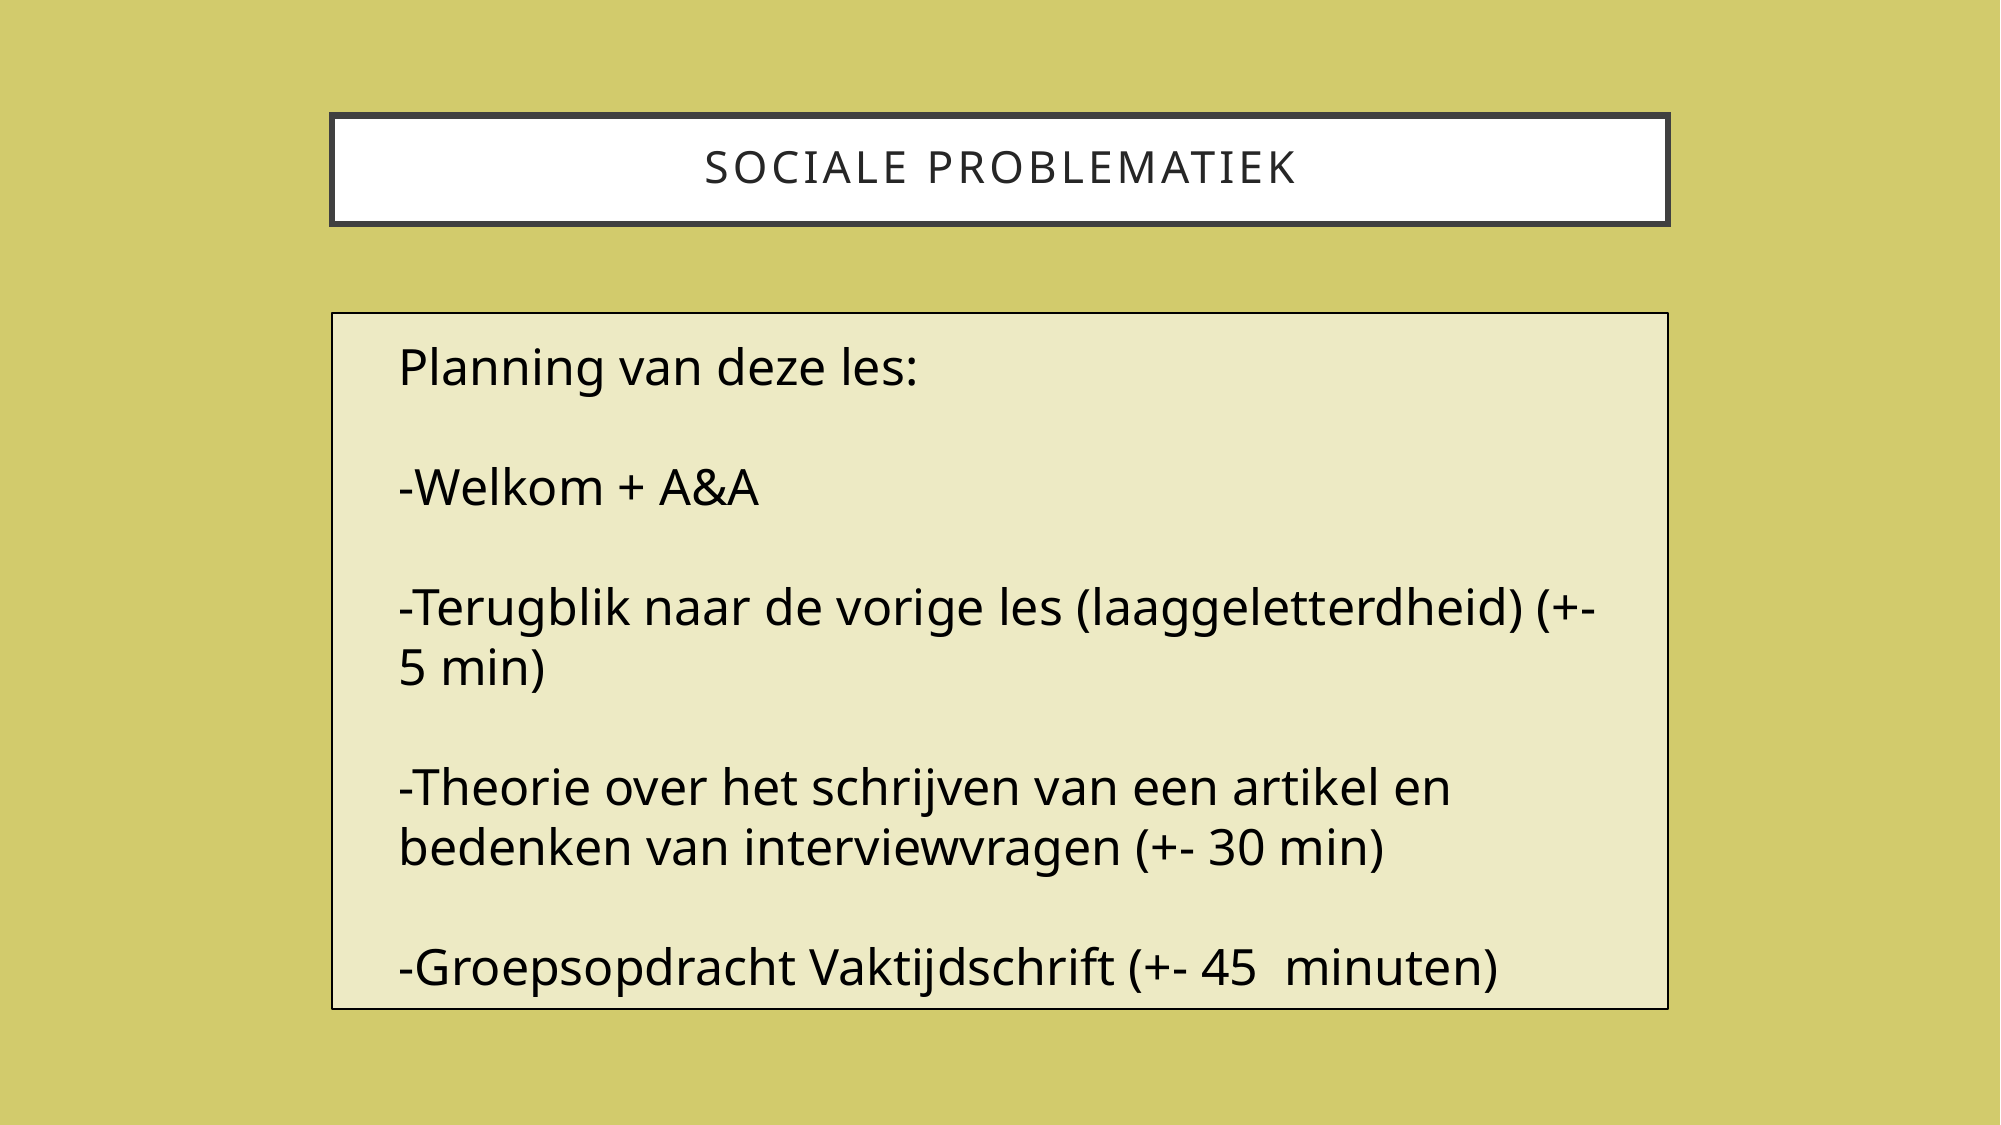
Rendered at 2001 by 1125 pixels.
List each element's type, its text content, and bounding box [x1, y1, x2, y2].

text_box Planning van deze les: -Welkom + A&A -Terugblik naar de vorige les (laaggeletterdheid) (+- 5 min) -Theorie over het schrijven van een artikel en bedenken van interviewvragen (+- 30 min) -Groepsopdracht Vaktijdschrift (+- 45 minuten) [383, 327, 1617, 1003]
text_box [331, 312, 1669, 1010]
title Sociale problematiek [329, 112, 1671, 227]
